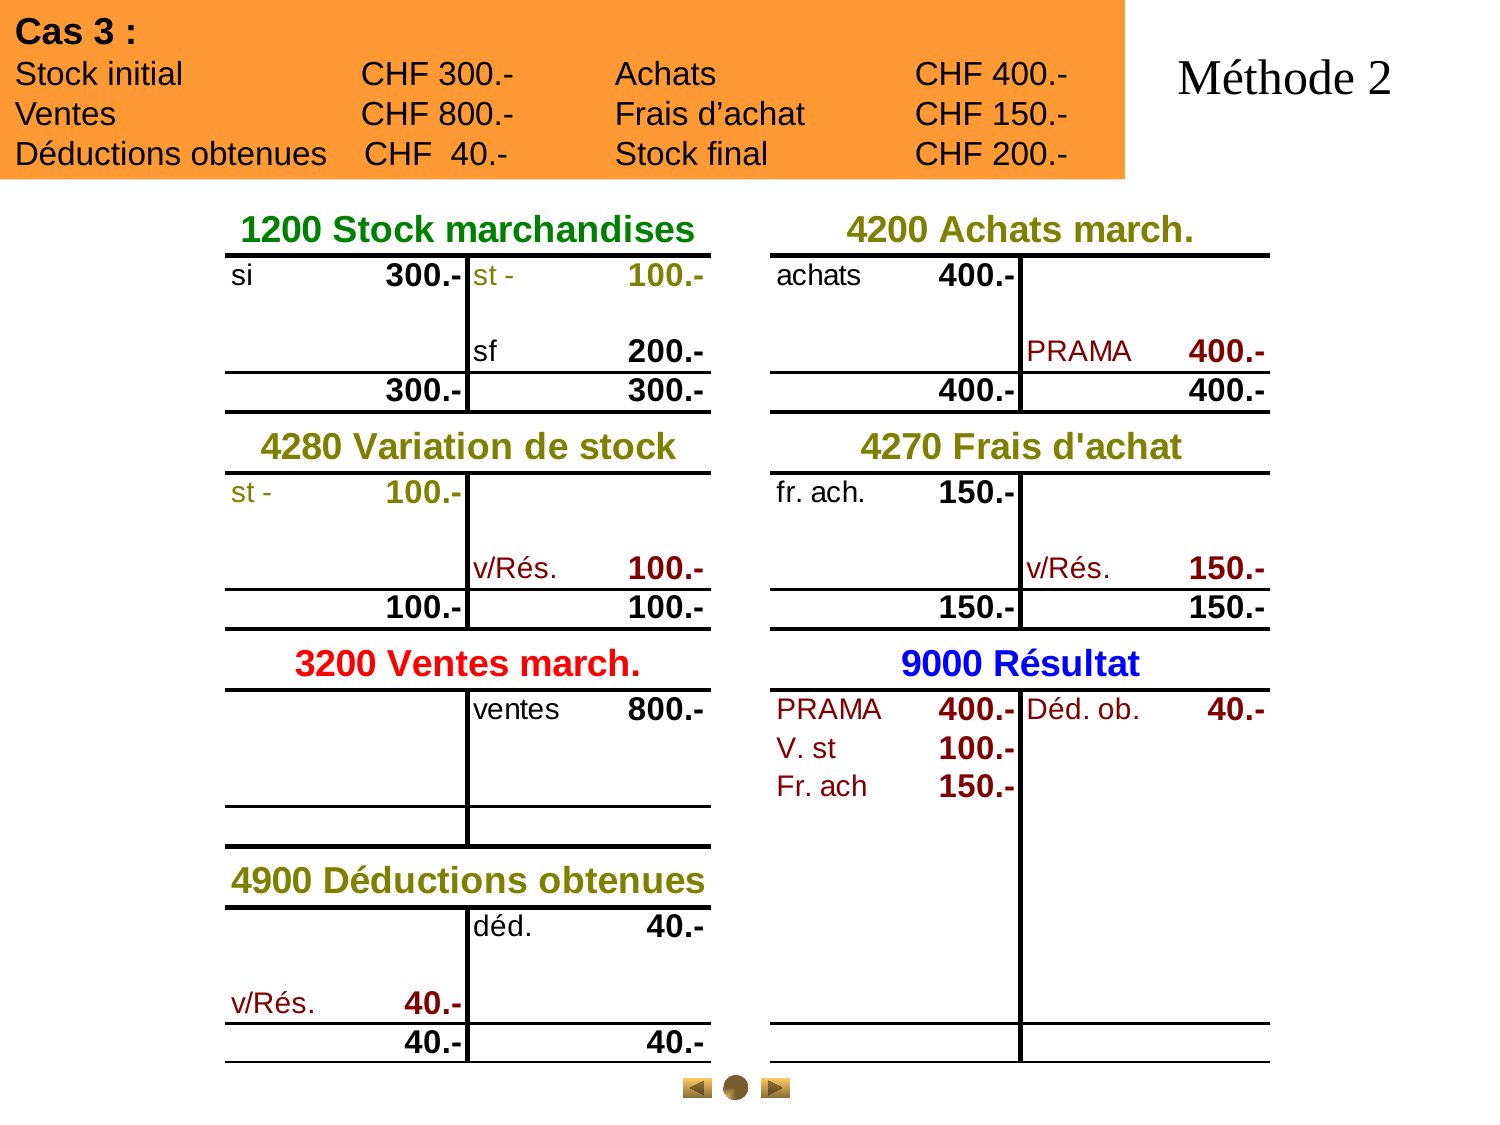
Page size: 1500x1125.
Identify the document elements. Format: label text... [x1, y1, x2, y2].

text_box Méthode 2 [1162, 37, 1475, 113]
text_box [224, 212, 1272, 1065]
text_box Cas 3 : Stock initial CHF 300.- Achats CHF 400.- Ventes CHF 800.- Frais d’achat CHF 150.- Déductions obtenues CHF 40.- Stock final CHF 200.- [0, 0, 1125, 180]
